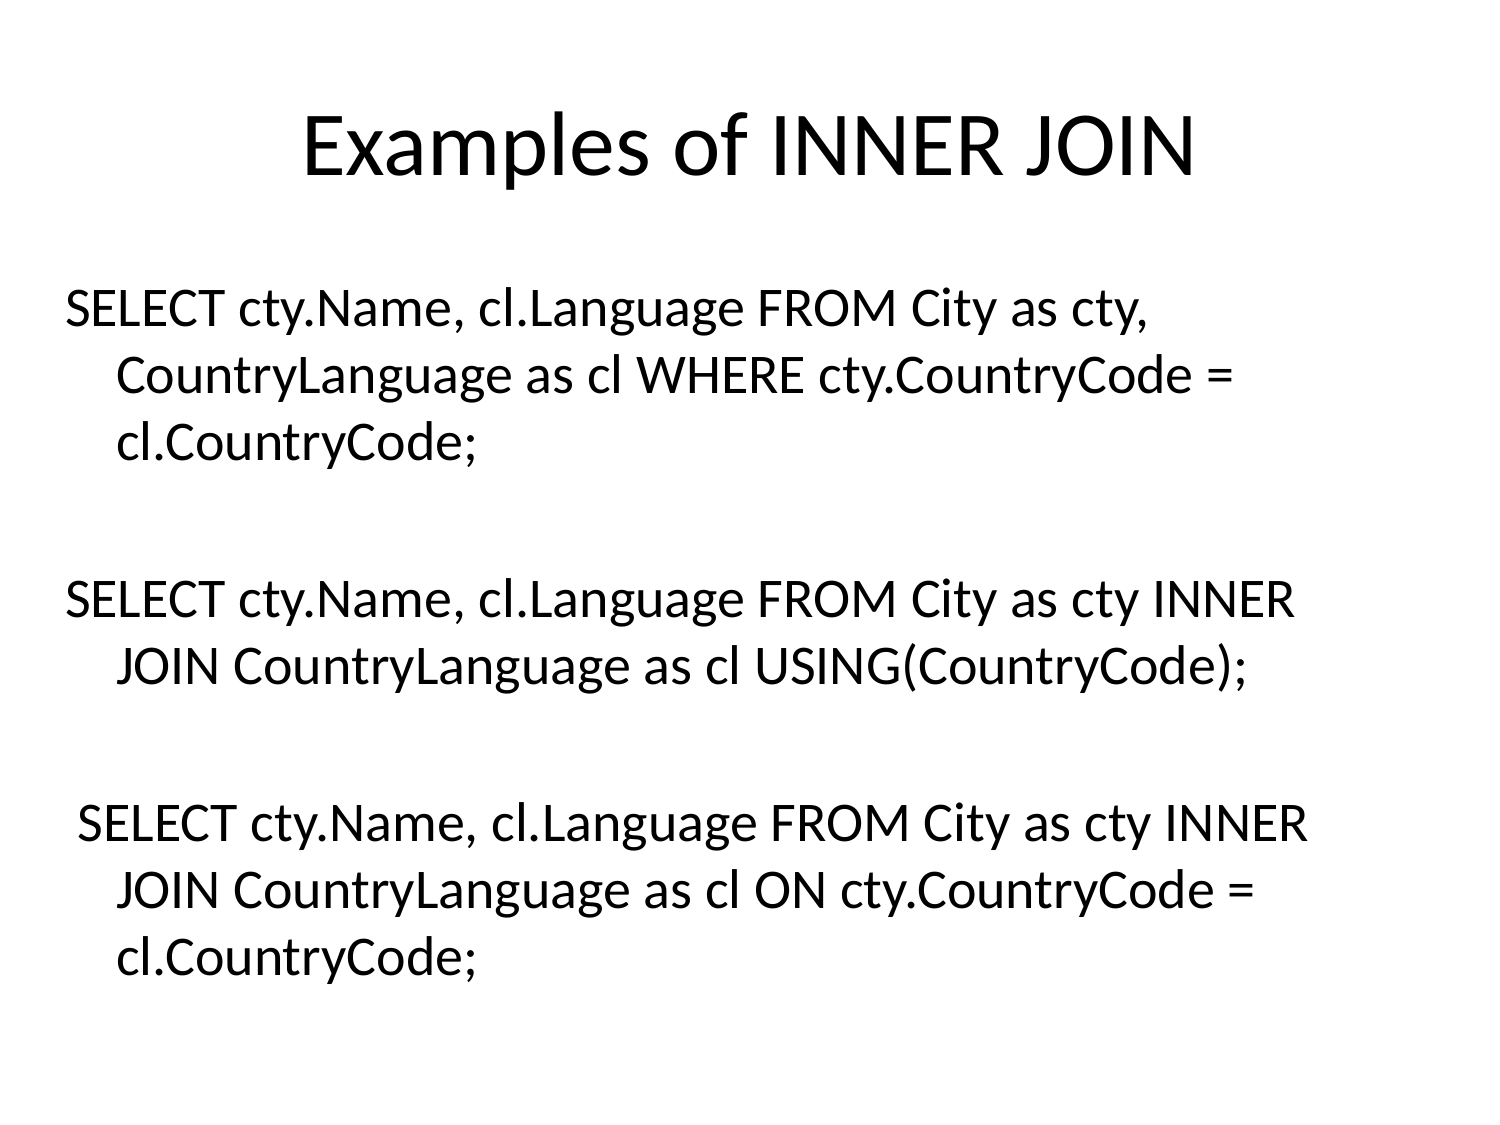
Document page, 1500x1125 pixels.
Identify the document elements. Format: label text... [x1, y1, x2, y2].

title Examples of INNER JOIN [75, 45, 1425, 233]
list SELECT cty.Name, cl.Language FROM City as cty, CountryLanguage as cl WHERE cty.CountryCode = cl.CountryCode; SELECT cty.Name, cl.Language FROM City as cty INNER JOIN CountryLanguage as cl USING(CountryCode); SELECT cty.Name, cl.Language FROM City as cty INNER JOIN CountryLanguage as cl ON cty.CountryCode = cl.CountryCode; [50, 262, 1350, 1005]
